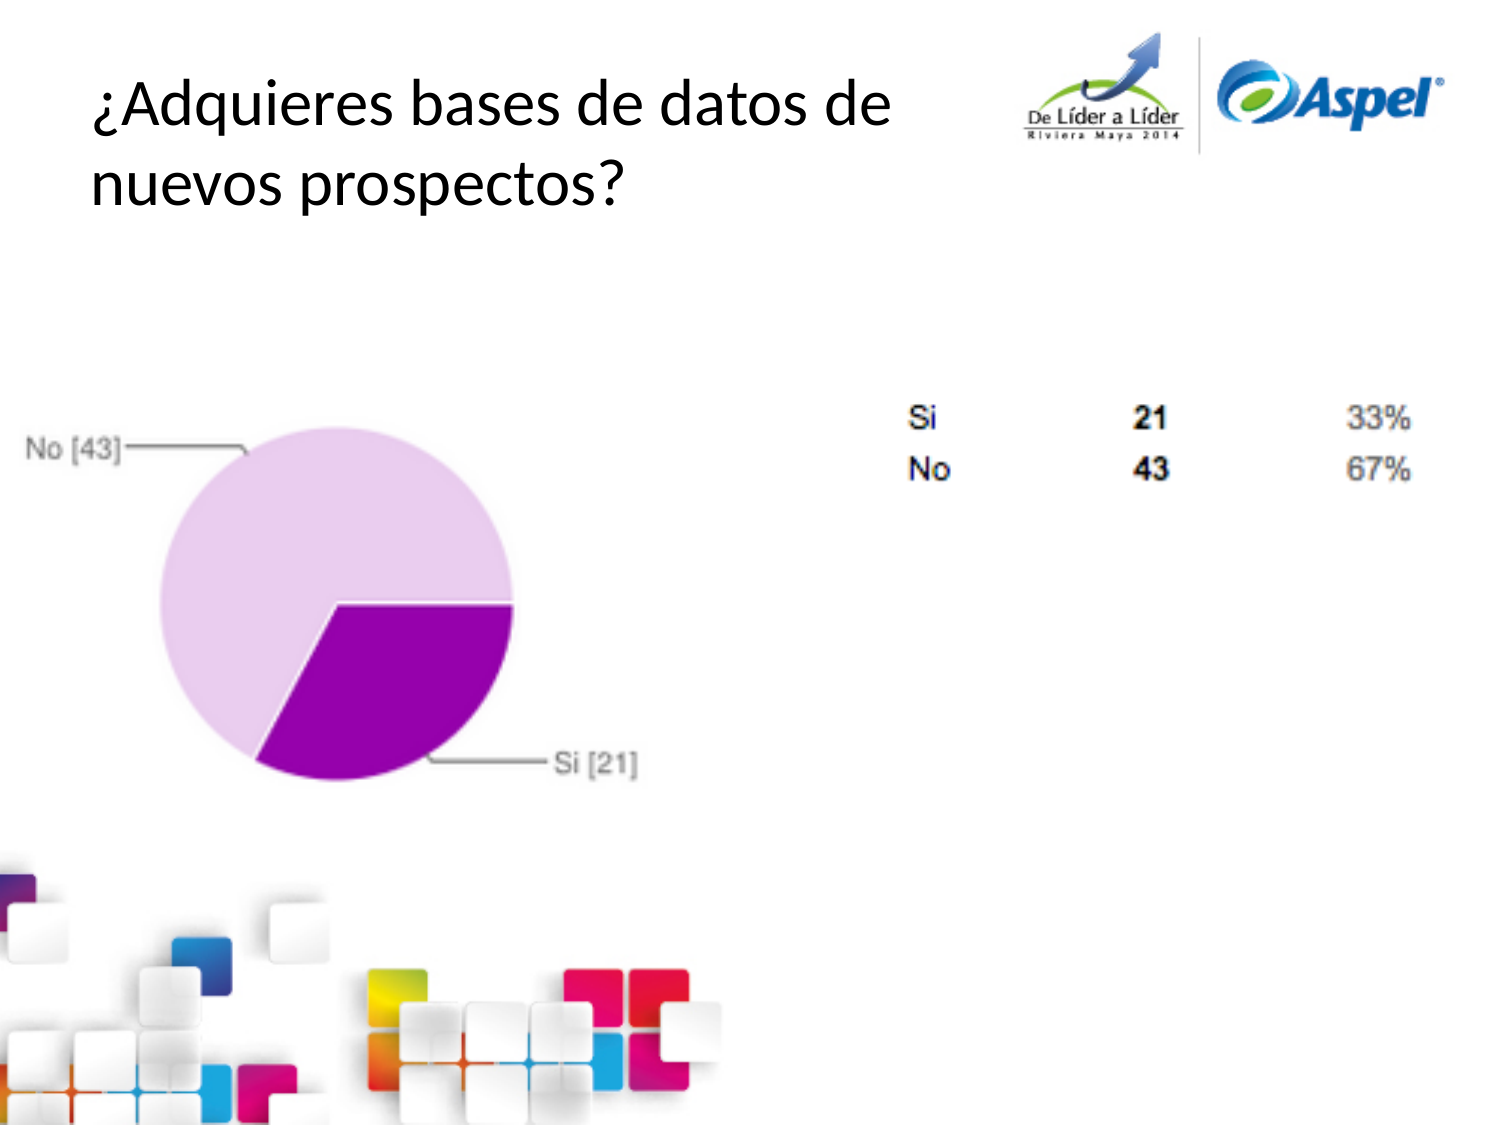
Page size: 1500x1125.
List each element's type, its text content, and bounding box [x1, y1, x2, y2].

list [18, 219, 1448, 1006]
picture [0, 0, 1500, 1125]
title ¿Adquieres bases de datos de nuevos prospectos? [75, 45, 1425, 218]
